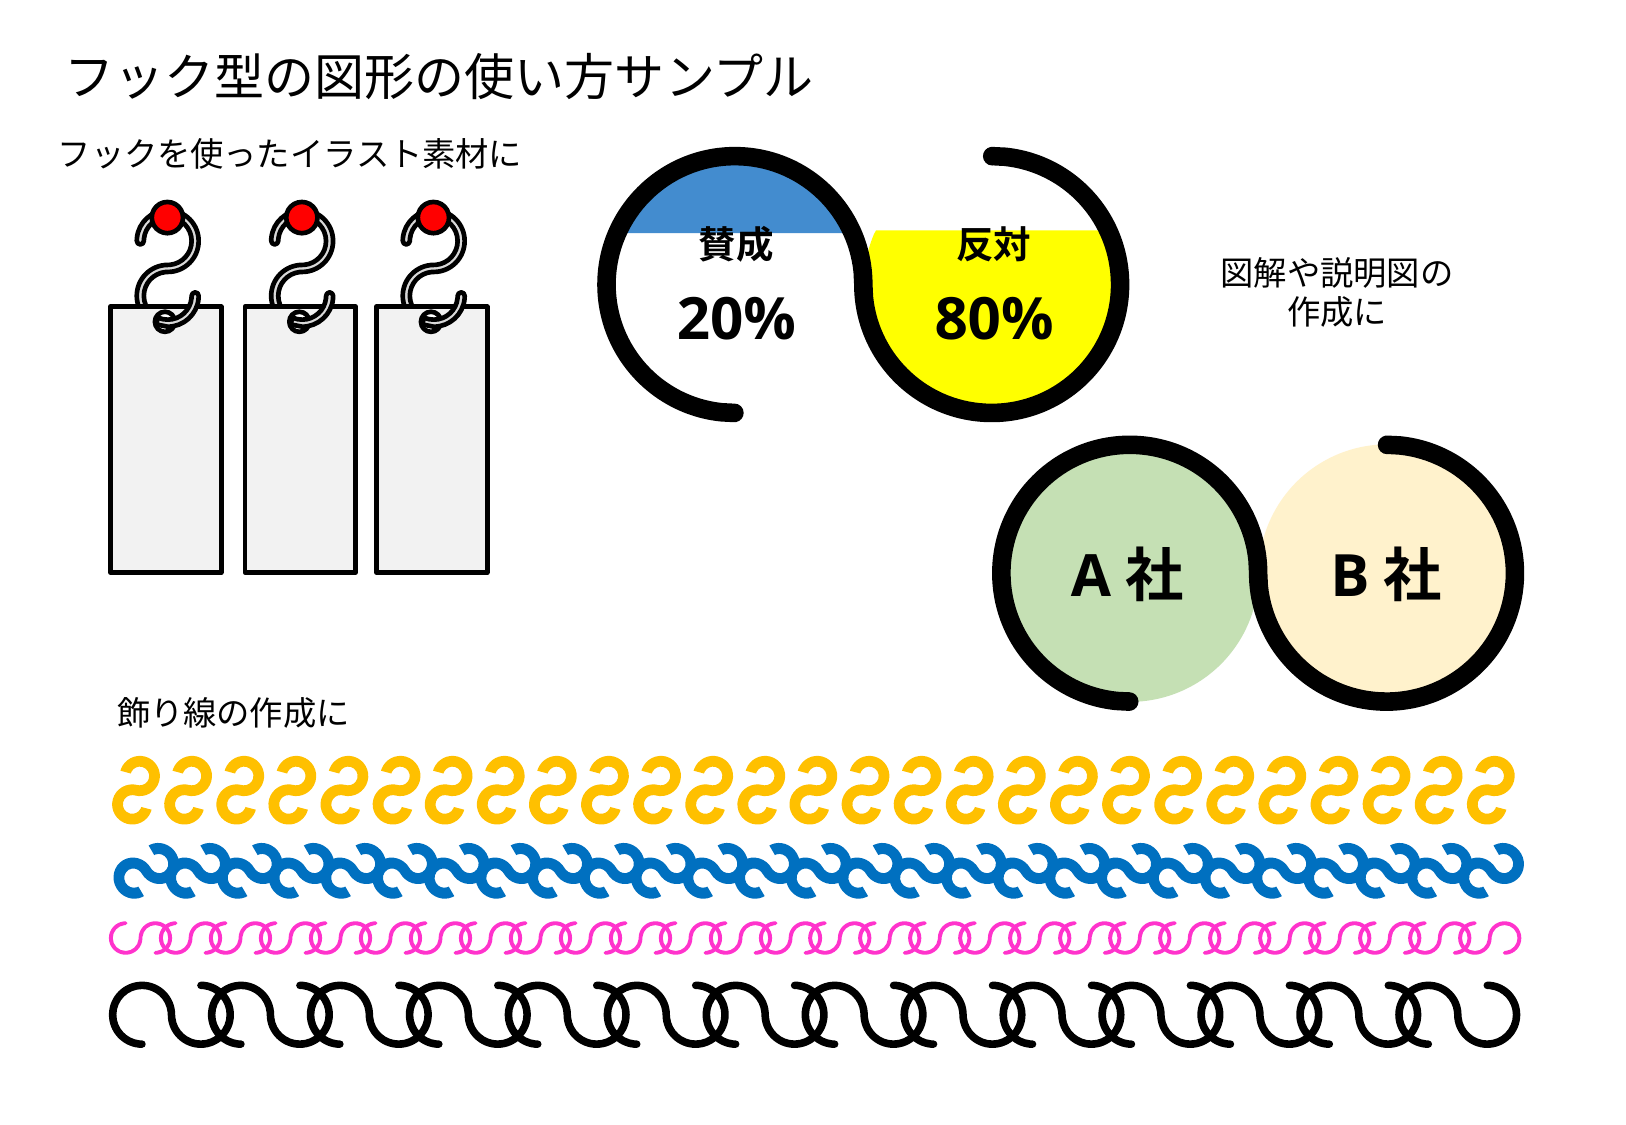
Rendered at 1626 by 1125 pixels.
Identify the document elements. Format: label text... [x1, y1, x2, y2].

text_box [597, 146, 1130, 423]
text_box 80% [919, 273, 1069, 359]
text_box [422, 292, 465, 327]
text_box [271, 214, 334, 306]
text_box [868, 230, 1110, 403]
text_box [244, 306, 356, 573]
text_box [402, 214, 465, 306]
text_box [108, 921, 1522, 955]
text_box 反対 [941, 214, 1047, 273]
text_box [111, 849, 1526, 892]
text_box [156, 292, 199, 327]
text_box 図解や説明図の 作成に [1205, 244, 1469, 339]
text_box 賛成 [683, 214, 789, 273]
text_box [116, 755, 1511, 825]
text_box [291, 292, 334, 327]
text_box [992, 435, 1525, 711]
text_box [108, 981, 1521, 1048]
text_box [628, 166, 842, 234]
text_box 20% [661, 273, 811, 359]
text_box フック型の図形の使い方サンプル [49, 38, 829, 113]
text_box [417, 201, 450, 234]
text_box [286, 201, 318, 234]
text_box [151, 201, 184, 234]
text_box フックを使ったイラスト素材に [42, 125, 538, 181]
text_box [136, 214, 199, 306]
text_box [110, 306, 222, 573]
text_box 飾り線の作成に [102, 684, 365, 740]
text_box [376, 306, 488, 573]
